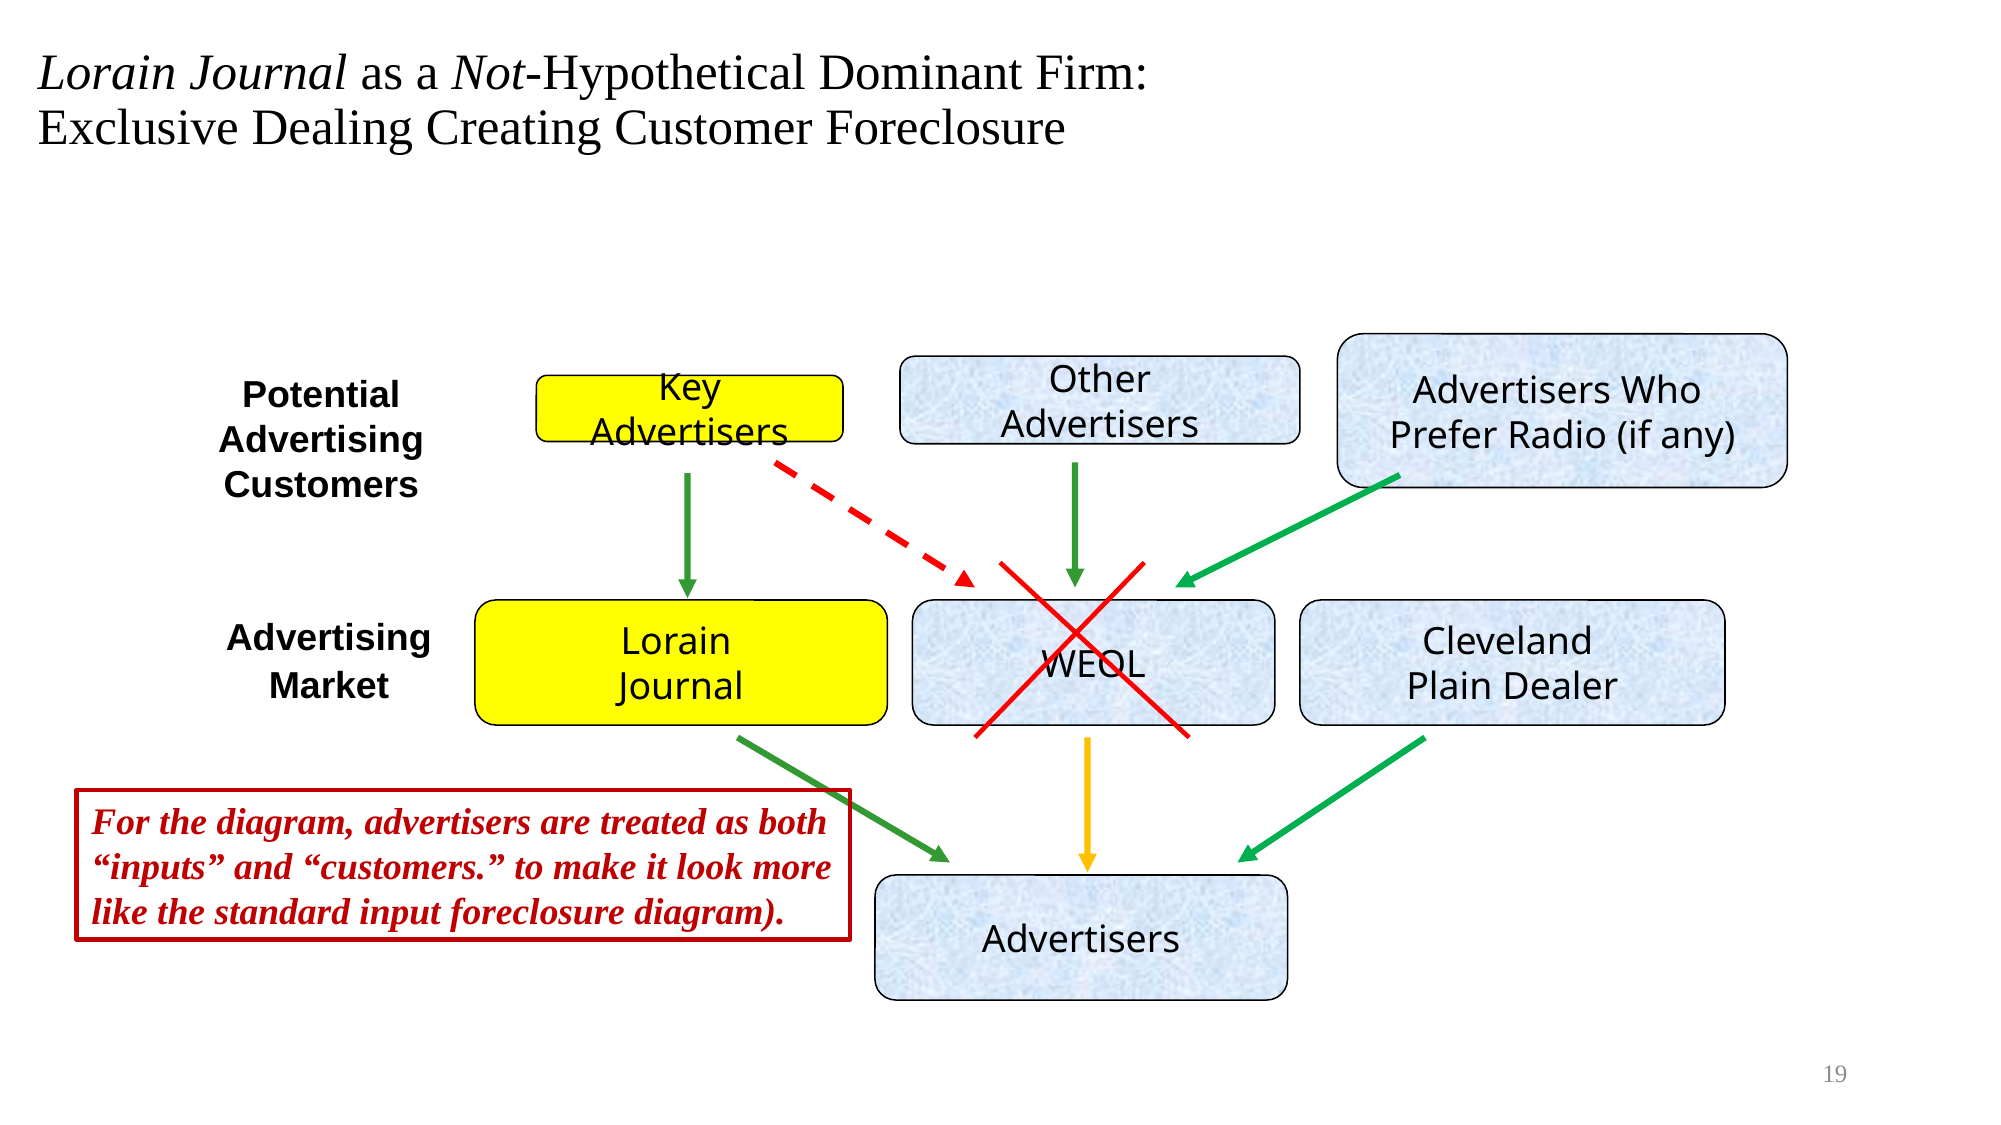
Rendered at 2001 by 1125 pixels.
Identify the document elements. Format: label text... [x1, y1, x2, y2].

text_box Lorain Journal [474, 599, 888, 726]
text_box [681, 473, 694, 599]
text_box WEOL [912, 599, 974, 726]
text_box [999, 562, 1190, 738]
text_box WEOL [1190, 599, 1275, 726]
text_box [961, 575, 974, 588]
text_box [974, 562, 999, 738]
text_box [1081, 738, 1094, 873]
text_box Potential Advertising Customers [167, 362, 475, 513]
slide_number 19 [1412, 1042, 1863, 1103]
title Lorain Journal as a Not-Hypothetical Dominant Firm: Exclusive Dealing Creating Customer Foreclosure [22, 37, 1797, 225]
text_box [1237, 737, 1426, 863]
text_box Other Advertisers [900, 356, 1300, 444]
text_box Key Advertisers [536, 375, 844, 442]
text_box Advertisers [874, 874, 1288, 1001]
text_box Cleveland Plain Dealer [1299, 599, 1726, 726]
text_box [850, 803, 950, 863]
text_box For the diagram, advertisers are treated as both “inputs” and “customers.” to make it look more like the standard input foreclosure diagram). [76, 789, 850, 940]
text_box Advertisers Who Prefer Radio (if any) [1337, 333, 1788, 488]
text_box Advertising Market [210, 605, 447, 714]
